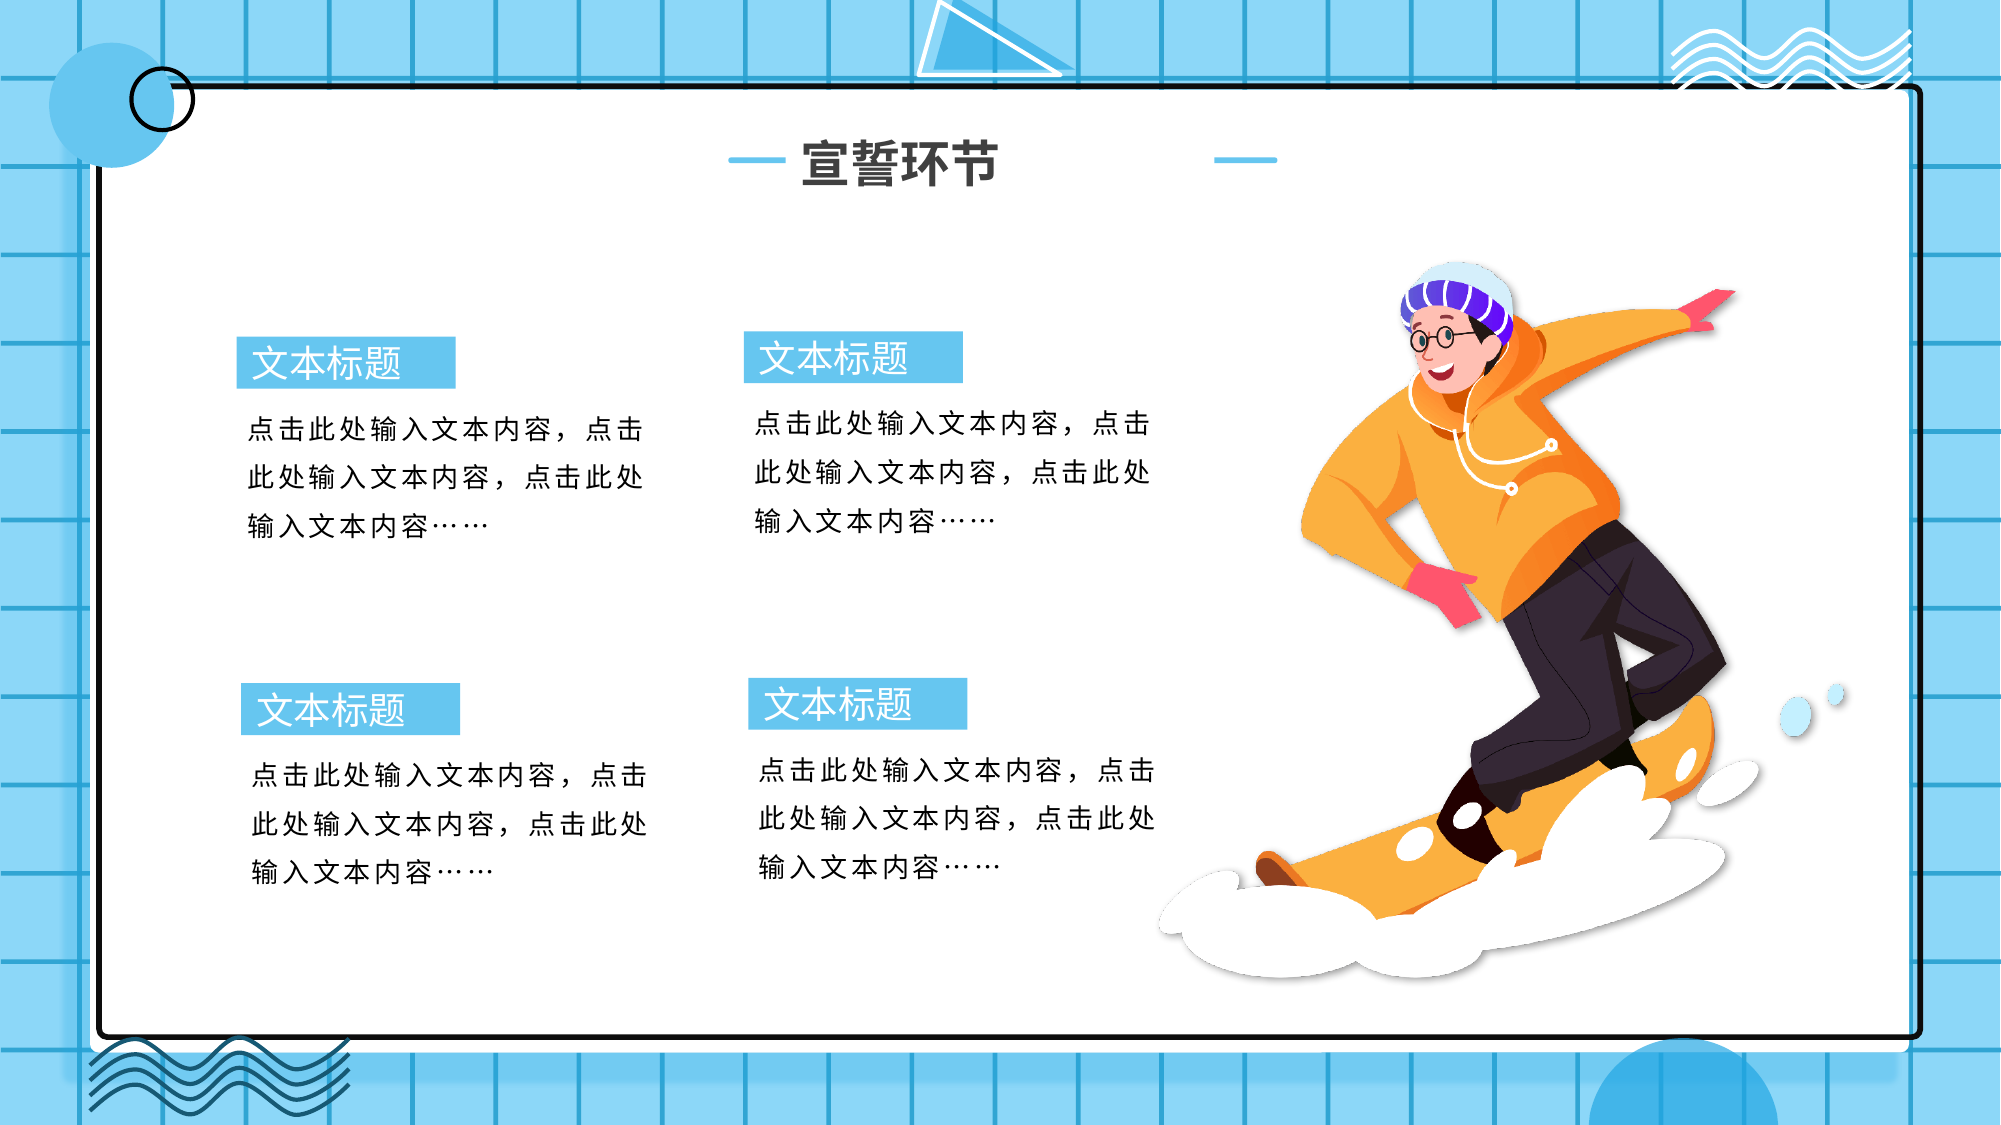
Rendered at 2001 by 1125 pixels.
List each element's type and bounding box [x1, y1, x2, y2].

text_box [728, 125, 1278, 202]
picture [1084, 234, 1884, 1035]
text_box [236, 682, 698, 979]
text_box [739, 331, 1201, 627]
text_box [231, 336, 694, 633]
text_box [743, 677, 1205, 974]
